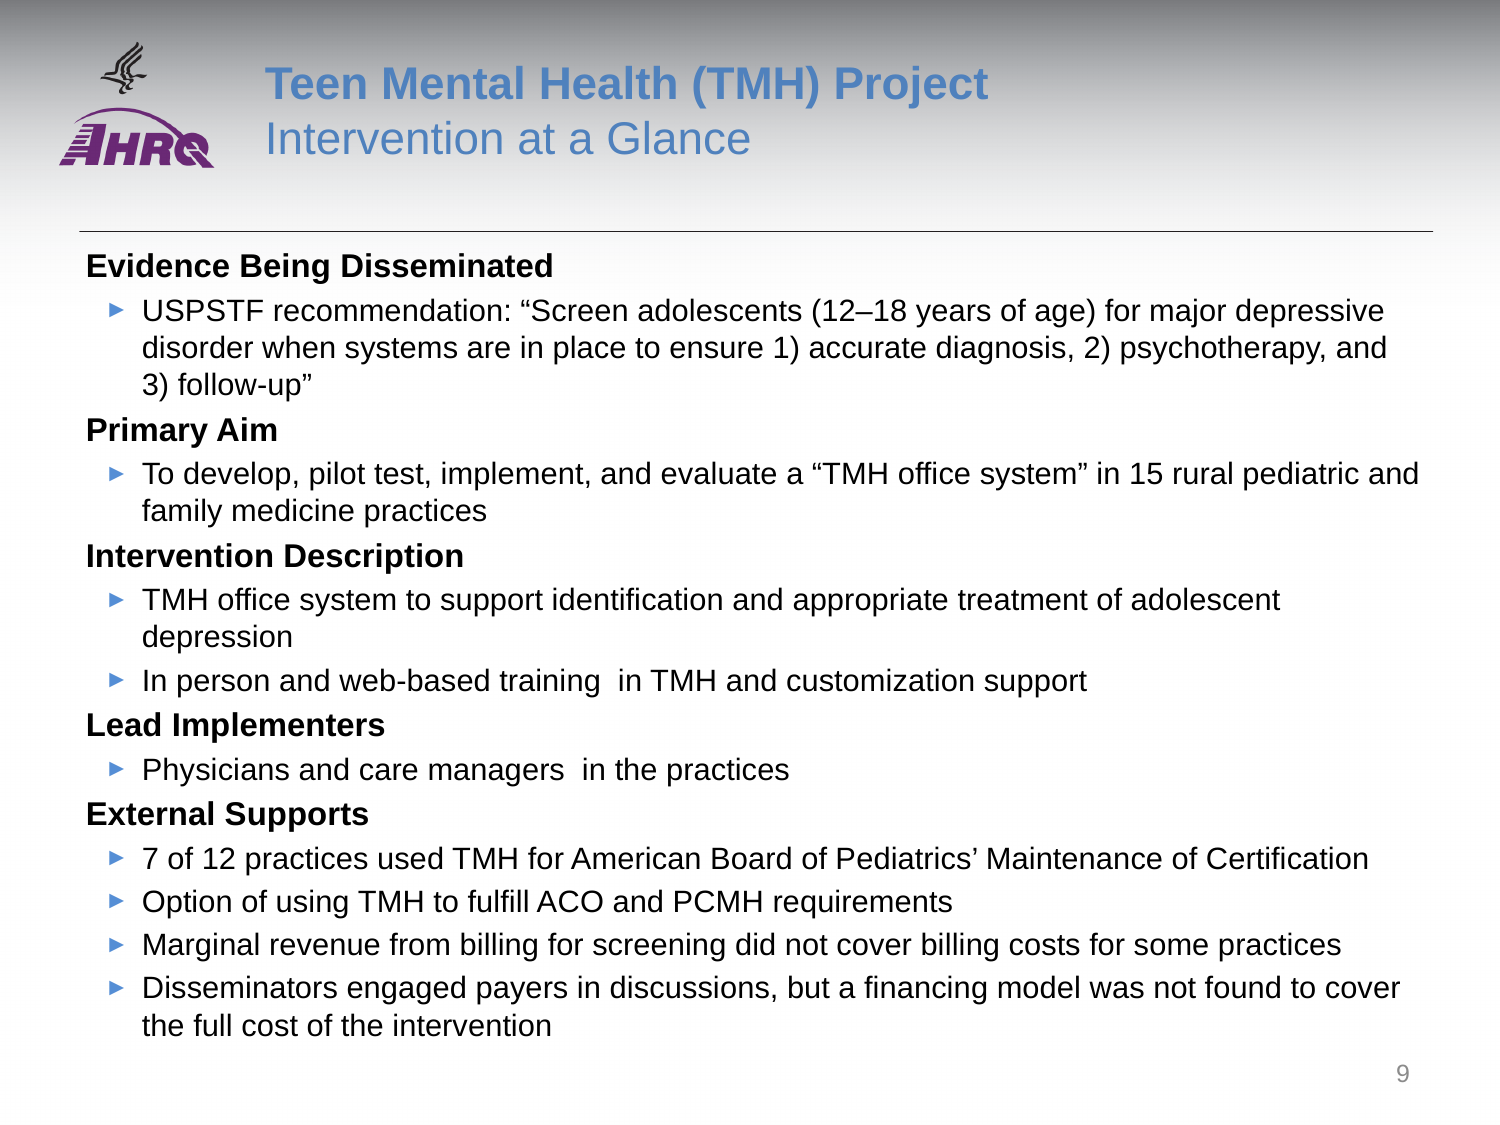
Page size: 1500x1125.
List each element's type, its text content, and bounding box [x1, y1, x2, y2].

slide_number 9 [1074, 1042, 1425, 1103]
picture [0, 0, 1500, 1125]
list Evidence Being Disseminated USPSTF recommendation: “Screen adolescents (12–18 years of age) for major depressive disorder when systems are in place to ensure 1) accurate diagnosis, 2) psychotherapy, and 3) follow-up” Primary Aim To develop, pilot test, implement, and evaluate a “TMH office system” in 15 rural pediatric and family medicine practices Intervention Description TMH office system to support identification and appropriate treatment of adolescent depression In person and web-based training in TMH and customization support Lead Implementers Physicians and care managers in the practices External Supports 7 of 12 practices used TMH for American Board of Pediatrics’ Maintenance of Certification Option of using TMH to fulfill ACO and PCMH requirements Marginal revenue from billing for screening did not cover billing costs for some practices Disseminators engaged payers in discussions, but a financing model was not found to cover the full cost of the intervention [70, 237, 1438, 1050]
title Teen Mental Health (TMH) Project Intervention at a Glance [249, 99, 1425, 188]
